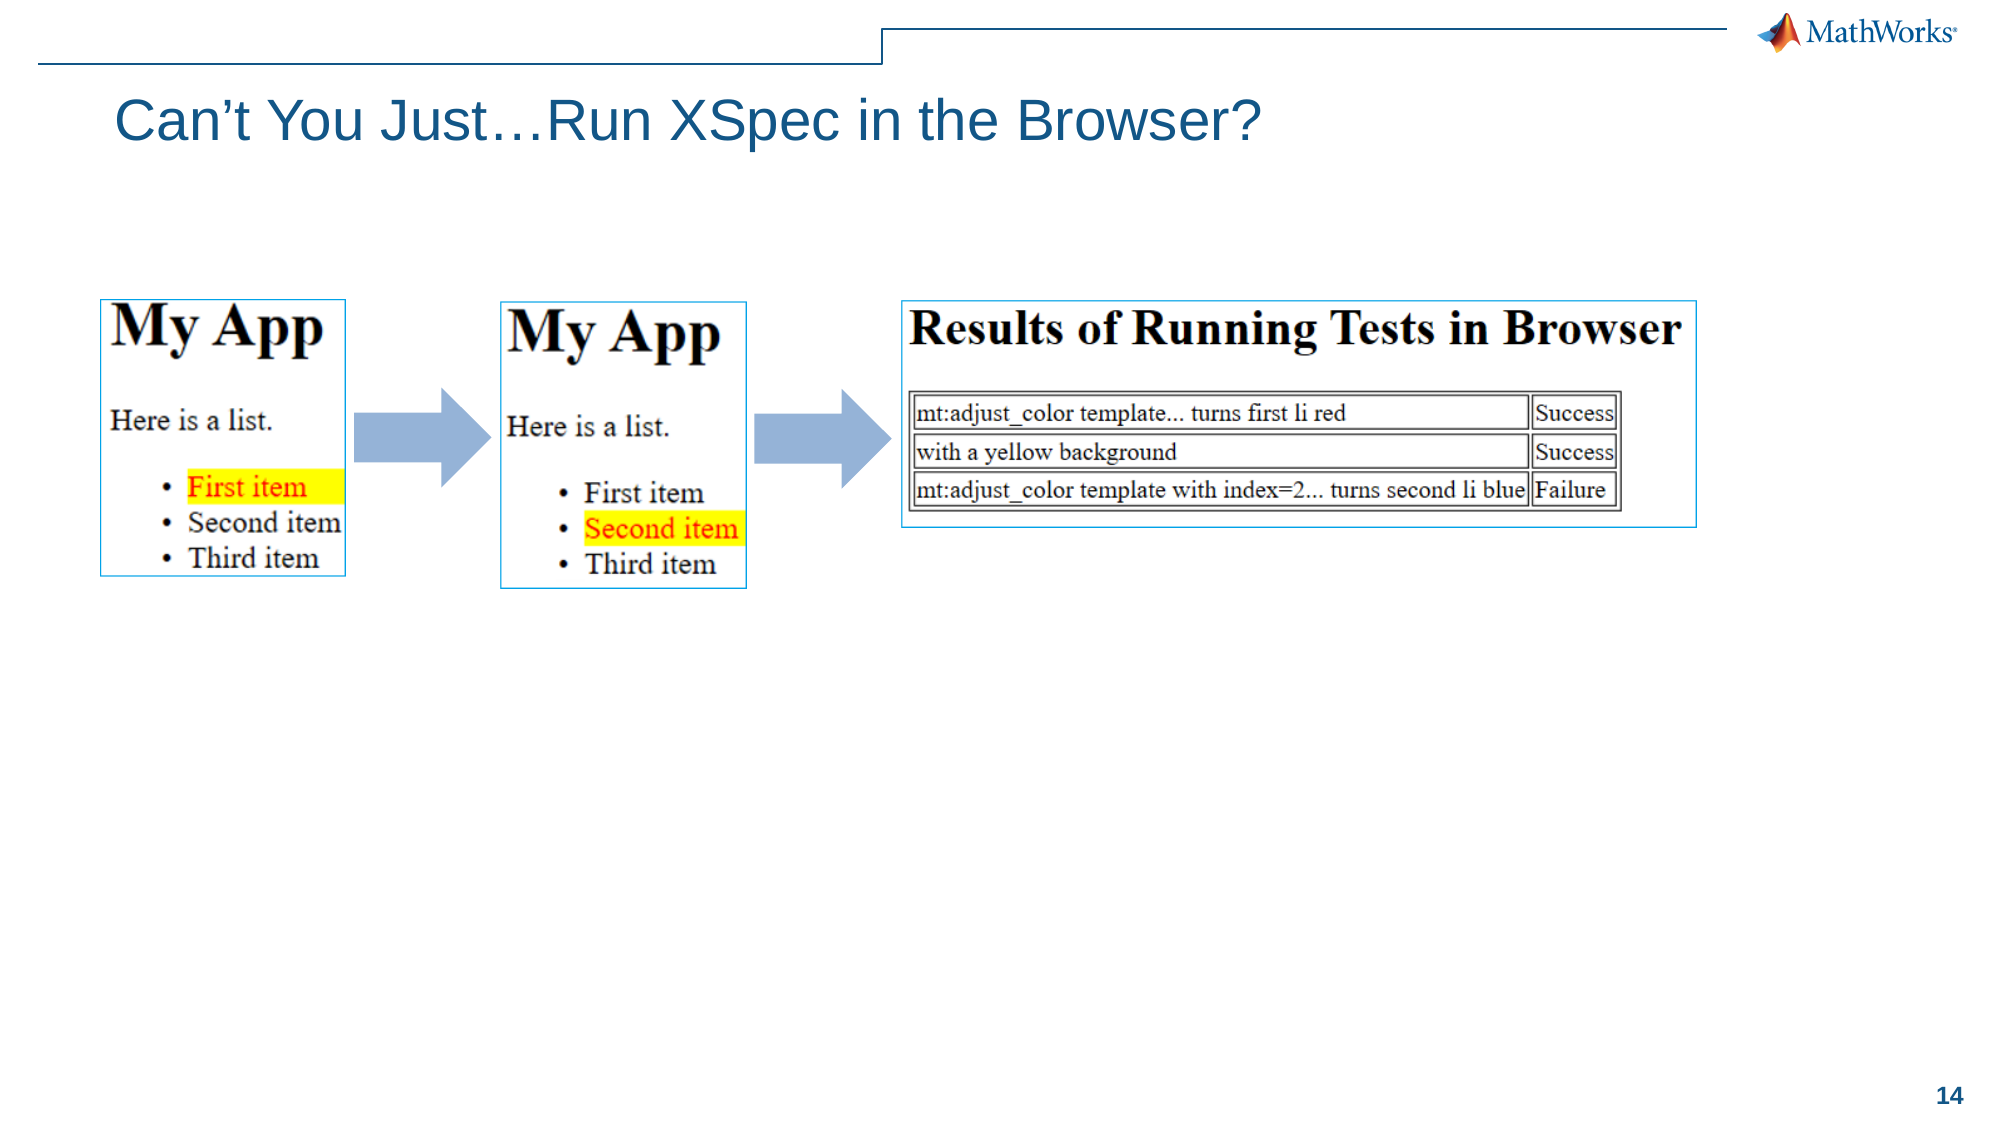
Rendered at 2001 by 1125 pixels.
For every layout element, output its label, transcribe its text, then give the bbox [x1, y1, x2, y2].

picture [499, 299, 747, 589]
picture [899, 299, 1697, 528]
text_box [752, 386, 894, 491]
picture [1751, 3, 1970, 63]
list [100, 299, 347, 578]
title Can’t You Just…Run XSpec in the Browser? [99, 75, 1867, 238]
text_box [351, 385, 494, 490]
